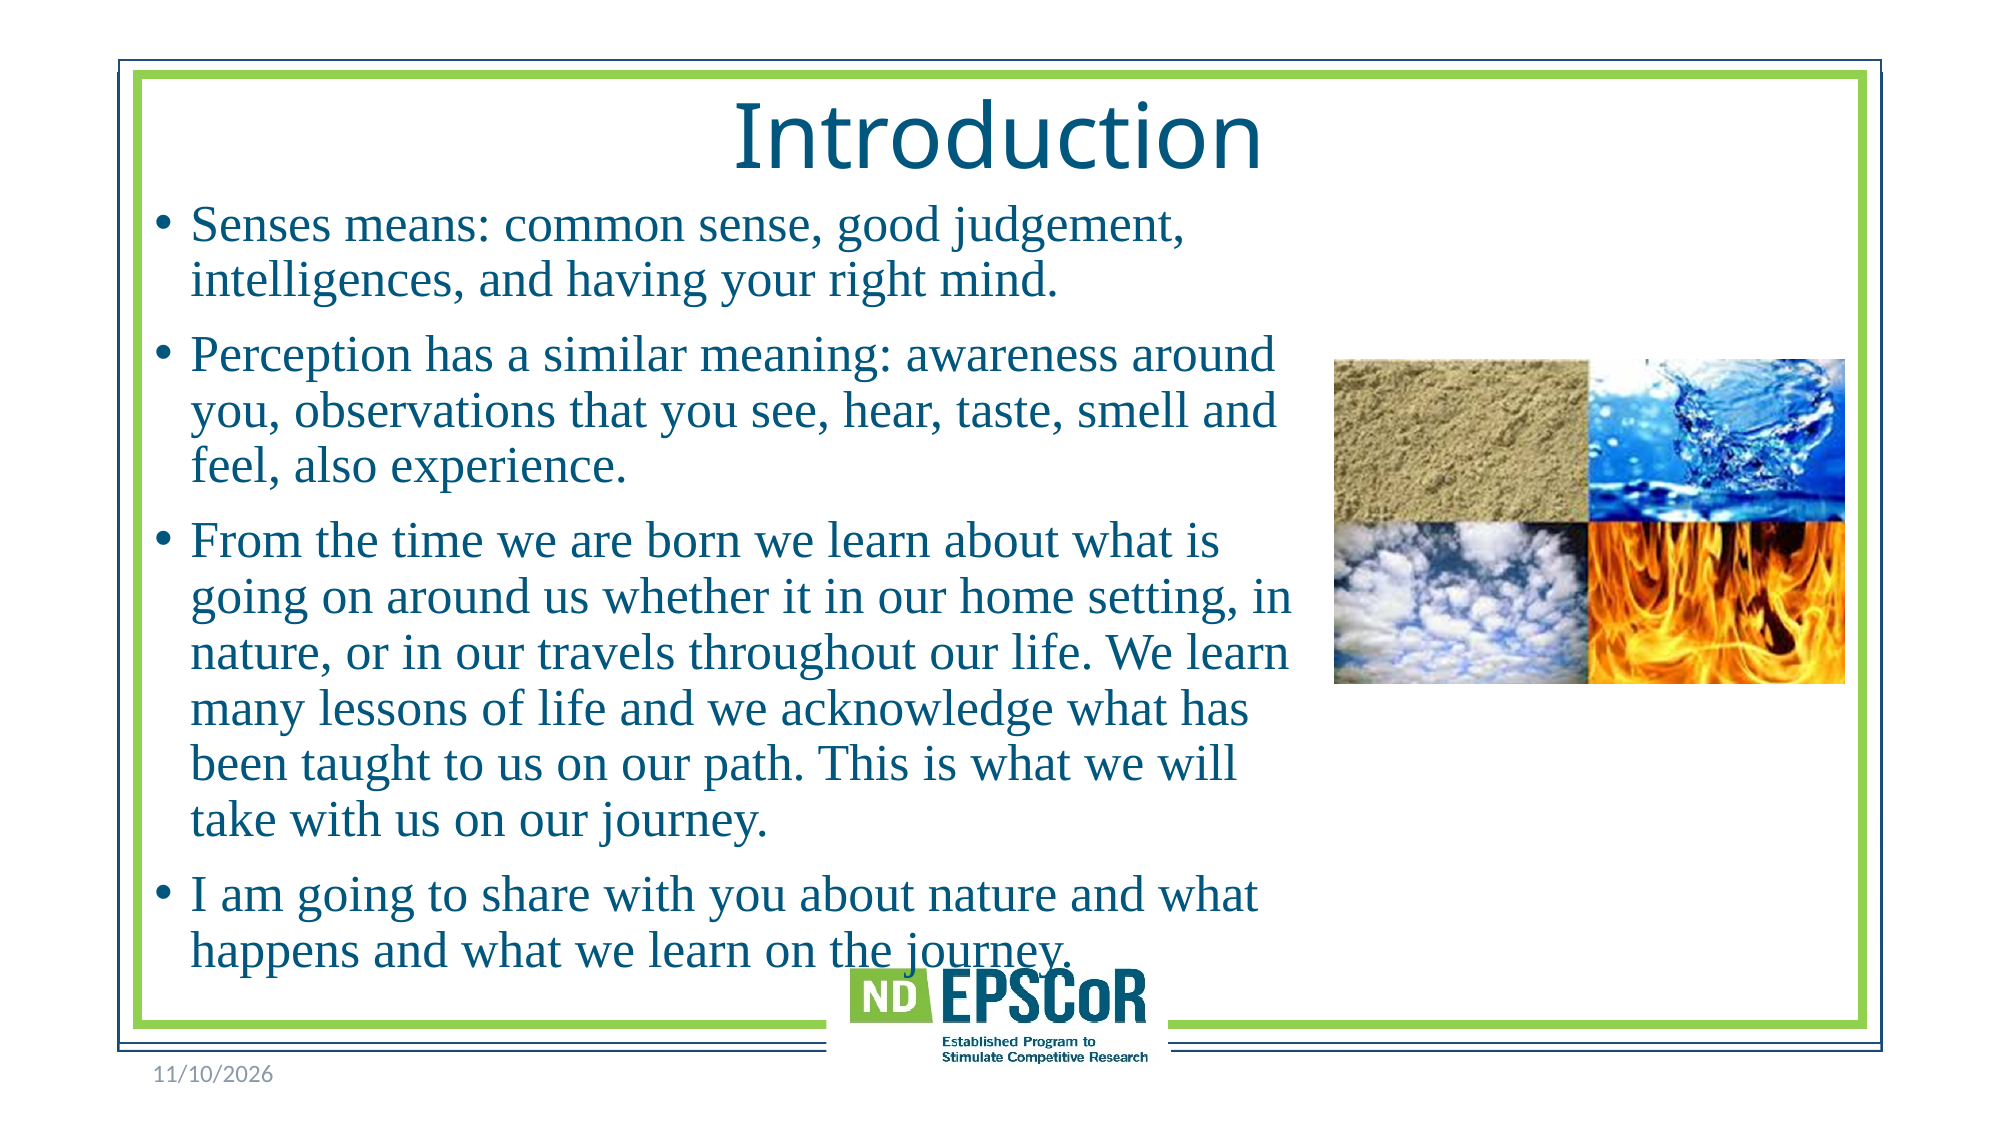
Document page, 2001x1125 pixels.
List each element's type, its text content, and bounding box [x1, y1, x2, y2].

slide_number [137, 1042, 588, 1103]
picture [1334, 359, 1845, 684]
title Introduction [137, 82, 1863, 196]
picture [588, 72, 1883, 1068]
list Senses means: common sense, good judgement, intelligences, and having your right mind. Perception has a similar meaning: awareness around you, observations that you see, hear, taste, smell and feel, also experience. From the time we are born we learn about what is going on around us whether it in our home setting, in nature, or in our travels throughout our life. We learn many lessons of life and we acknowledge what has been taught to us on our path. This is what we will take with us on our journey. I am going to share with you about nature and what happens and what we learn on the journey. [139, 188, 1317, 1001]
picture [117, 72, 137, 1052]
picture [1089, 1001, 1100, 1015]
